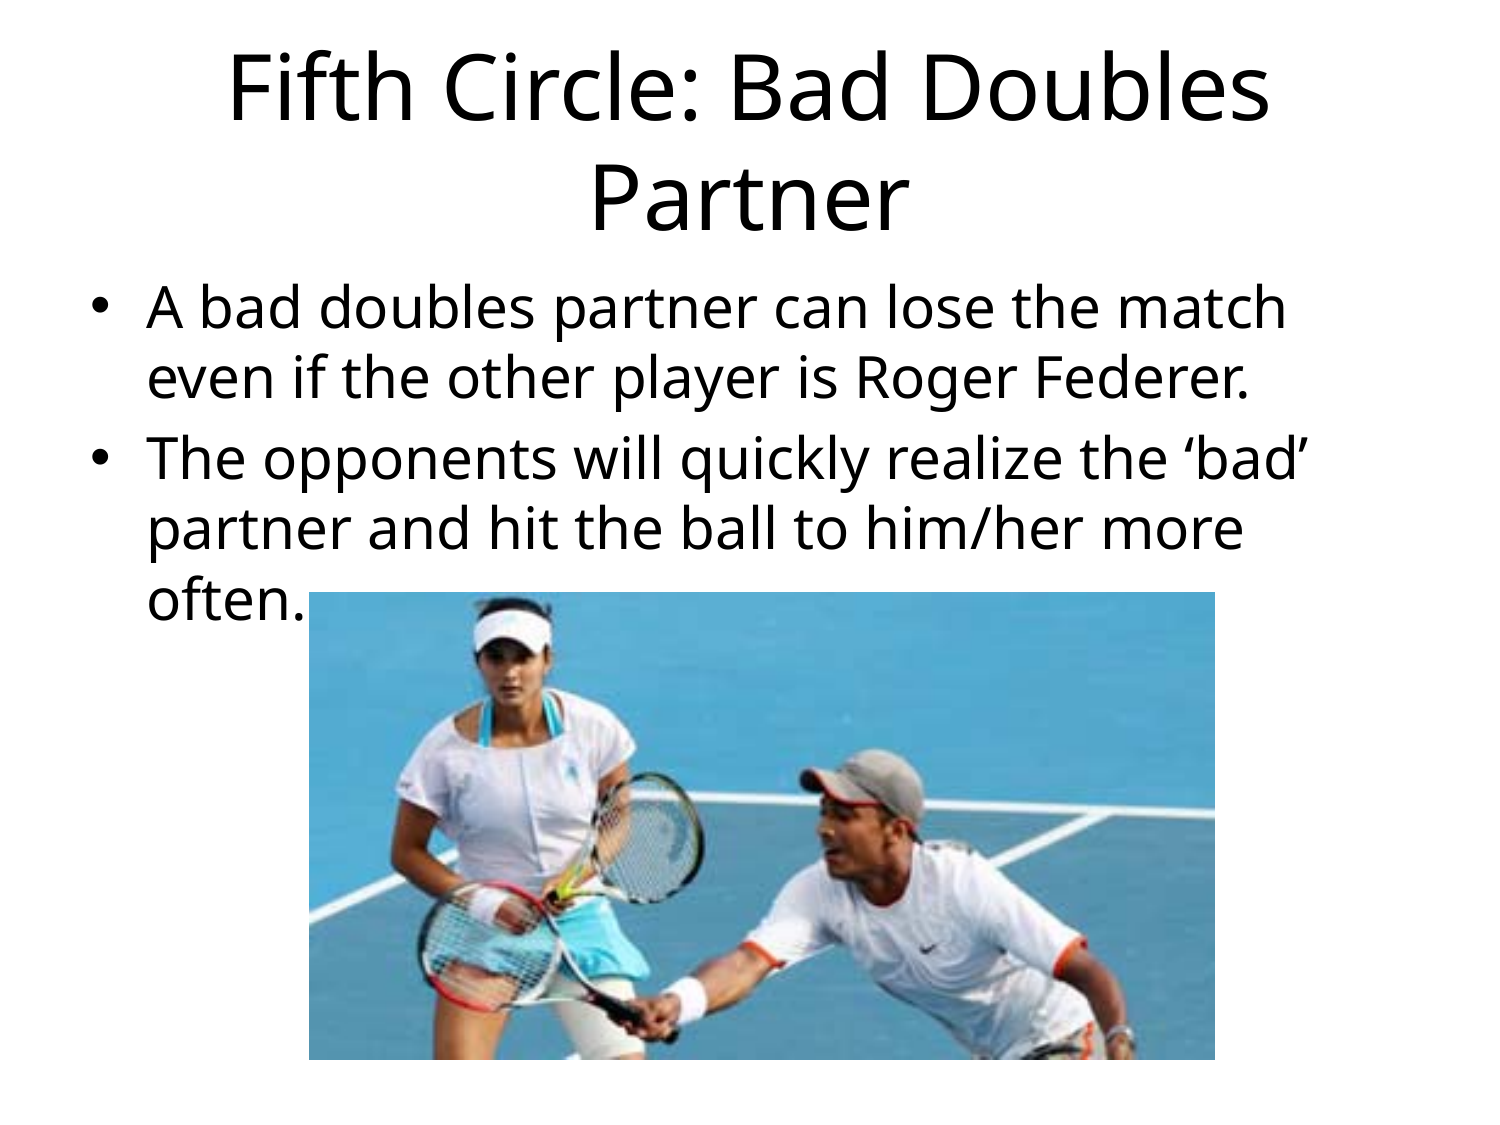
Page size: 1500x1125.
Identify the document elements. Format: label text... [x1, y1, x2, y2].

list A bad doubles partner can lose the match even if the other player is Roger Federer. The opponents will quickly realize the ‘bad’ partner and hit the ball to him/her more often. [75, 262, 1425, 805]
title Fifth Circle: Bad Doubles Partner [75, 45, 1425, 233]
picture [308, 592, 1215, 1060]
